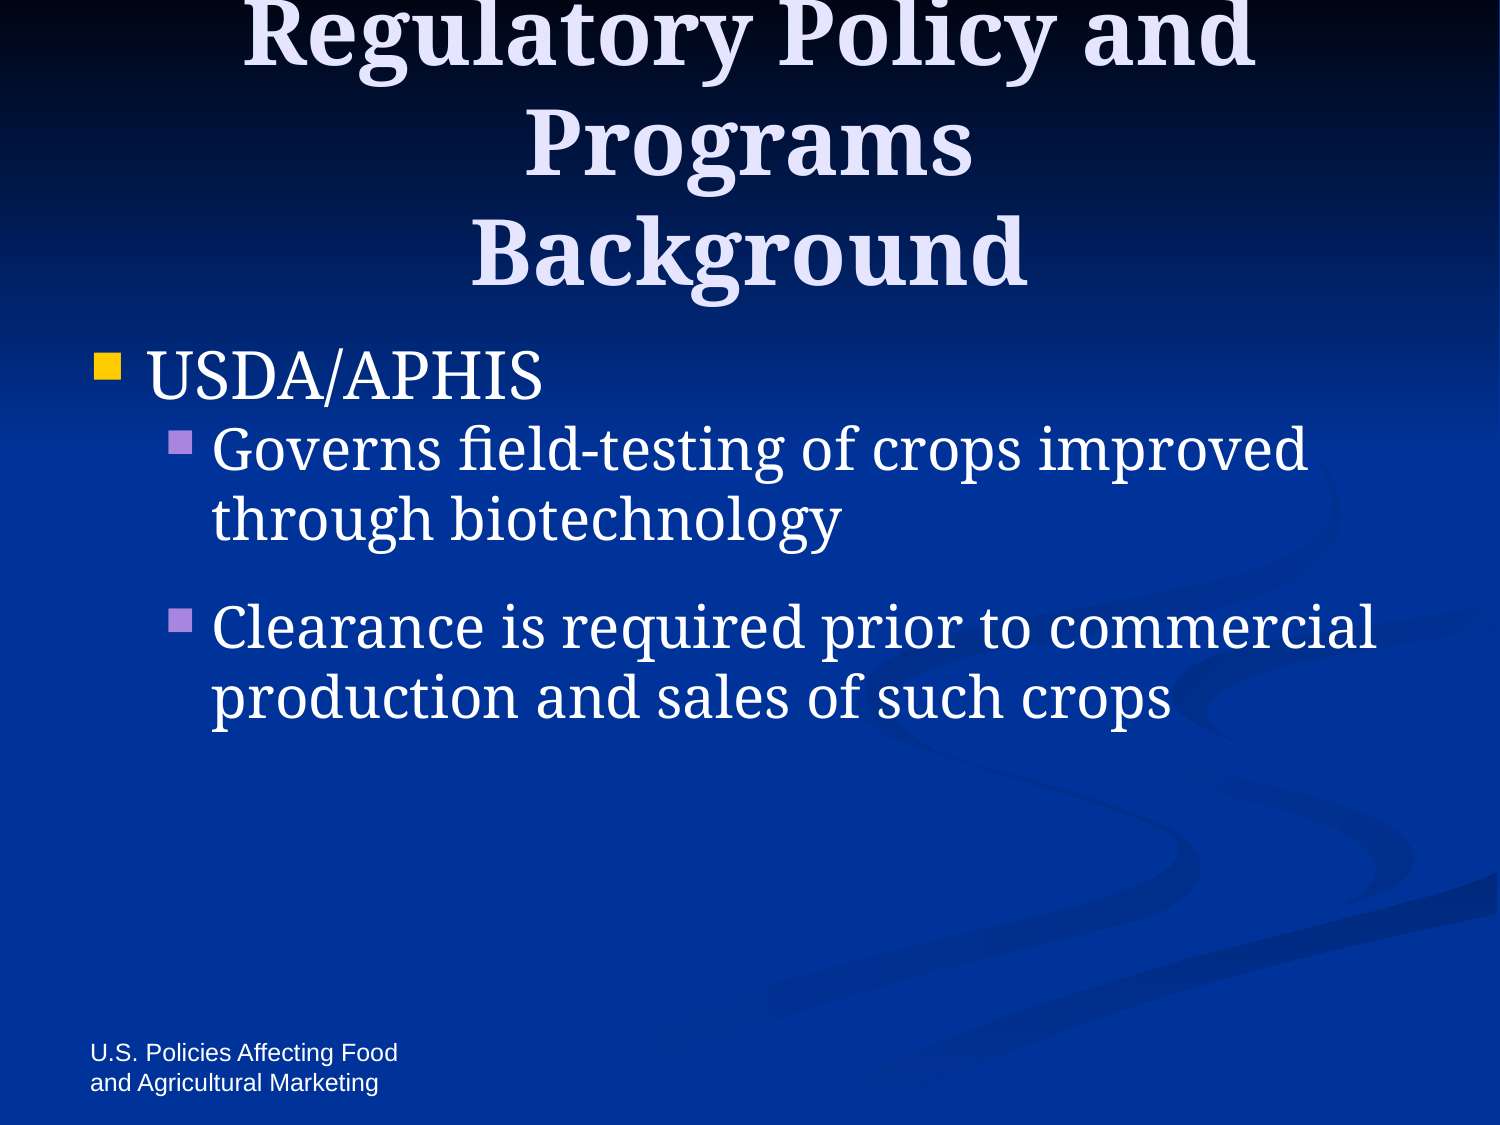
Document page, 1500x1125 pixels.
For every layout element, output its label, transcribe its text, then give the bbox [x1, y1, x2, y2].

slide_number U.S. Policies Affecting Food and Agricultural Marketing [74, 1025, 426, 1104]
list USDA/APHIS Governs field-testing of crops improved through biotechnology Clearance is required prior to commercial production and sales of such crops [74, 324, 1426, 888]
title Regulatory Policy and Programs Background [74, 44, 1426, 233]
